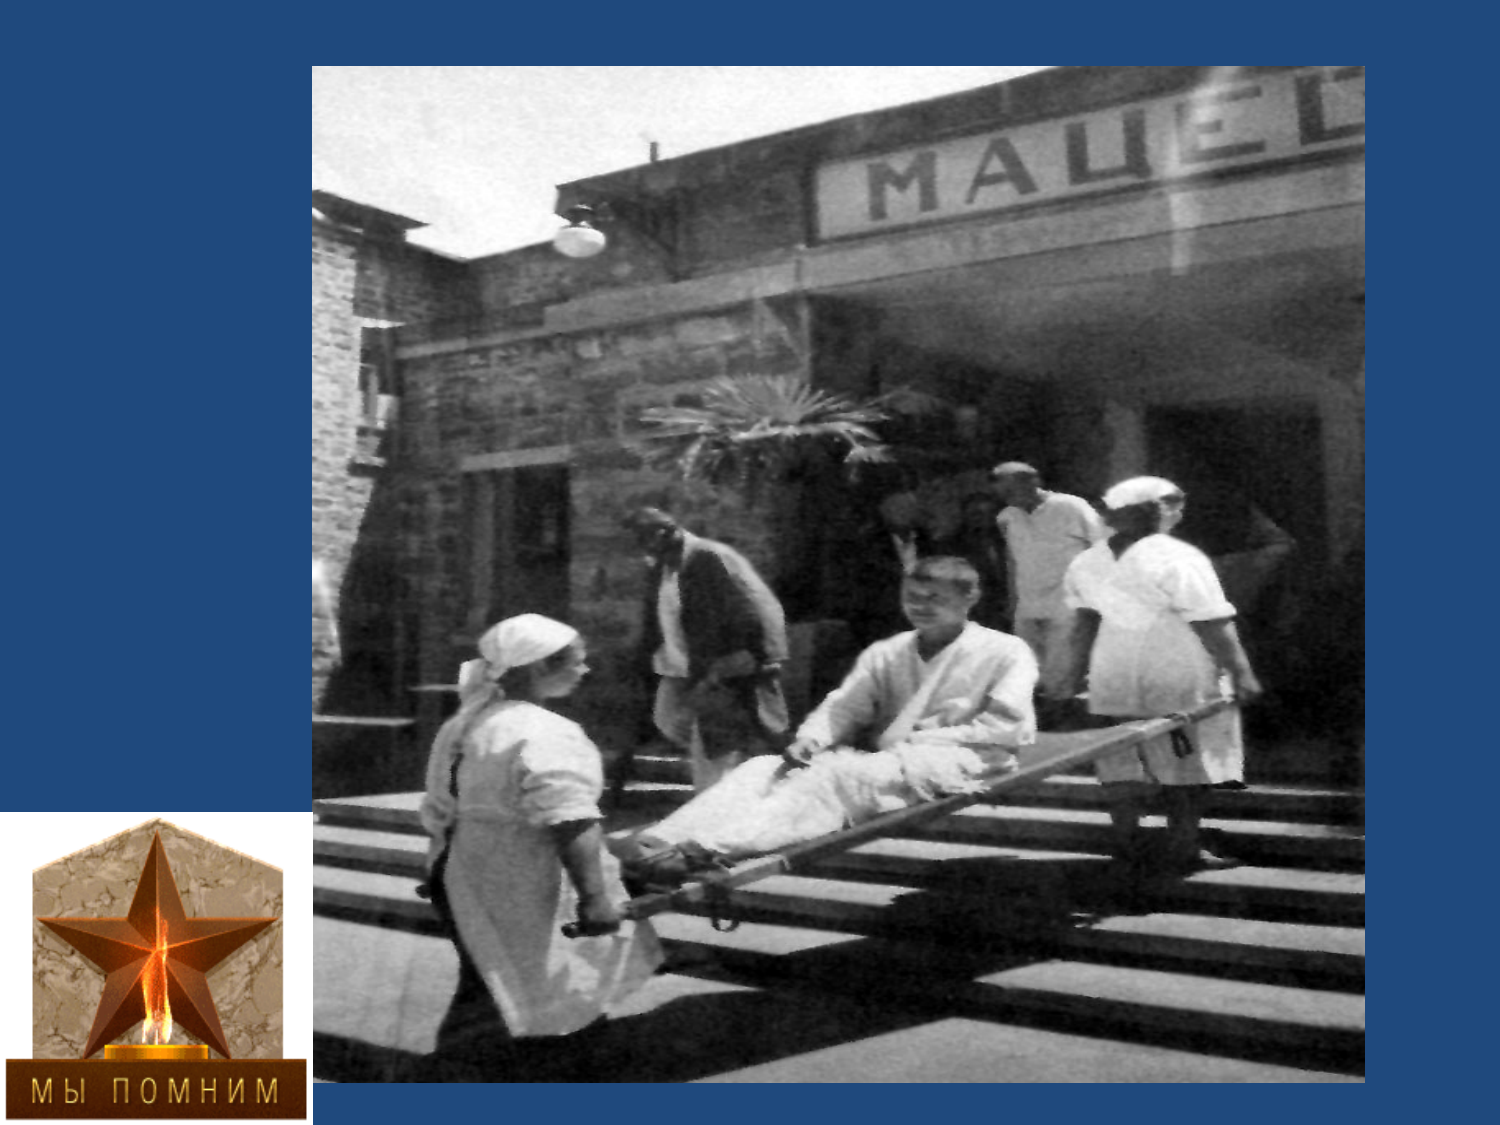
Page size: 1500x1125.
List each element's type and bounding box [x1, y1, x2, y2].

list [312, 66, 1365, 1083]
picture [0, 812, 313, 1125]
